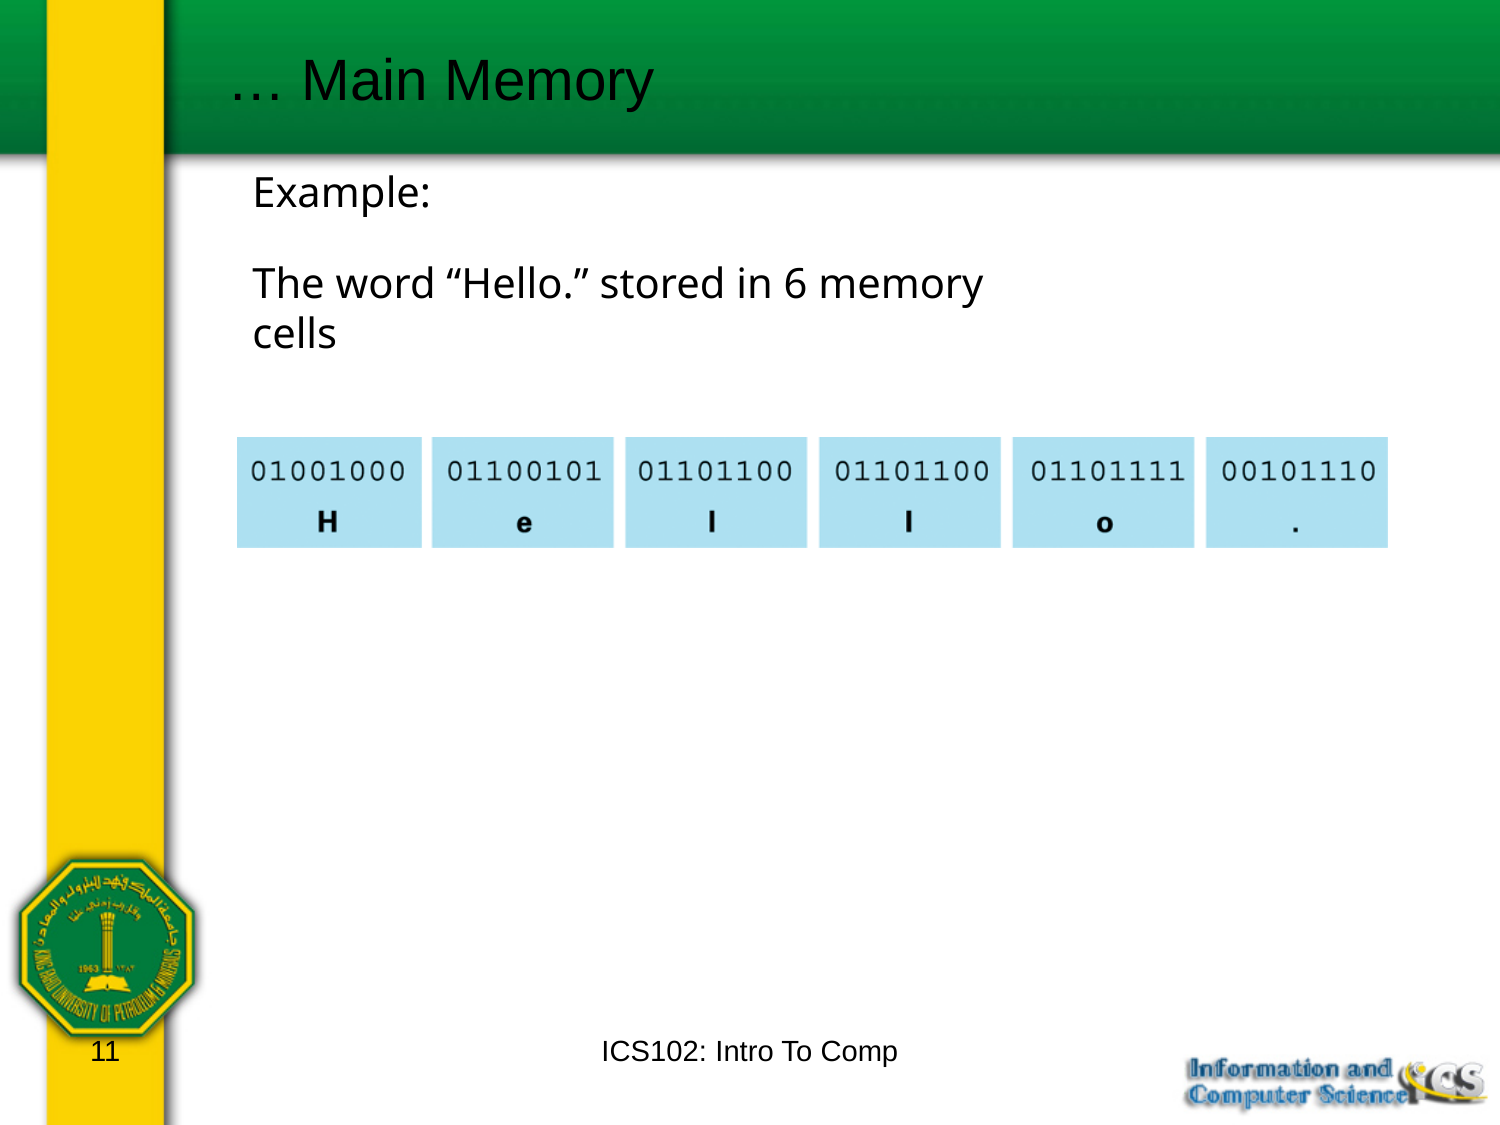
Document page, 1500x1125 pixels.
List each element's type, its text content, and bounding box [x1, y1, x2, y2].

picture [0, 0, 1500, 1125]
text_box The word “Hello.” stored in 6 memory cells [237, 249, 1058, 365]
text_box Example: [237, 158, 1058, 224]
text_box Main Memory … [212, 24, 1013, 130]
slide_number 11 [74, 1024, 426, 1103]
footer ICS102: Intro To Comp [512, 1024, 988, 1103]
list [237, 437, 1388, 548]
